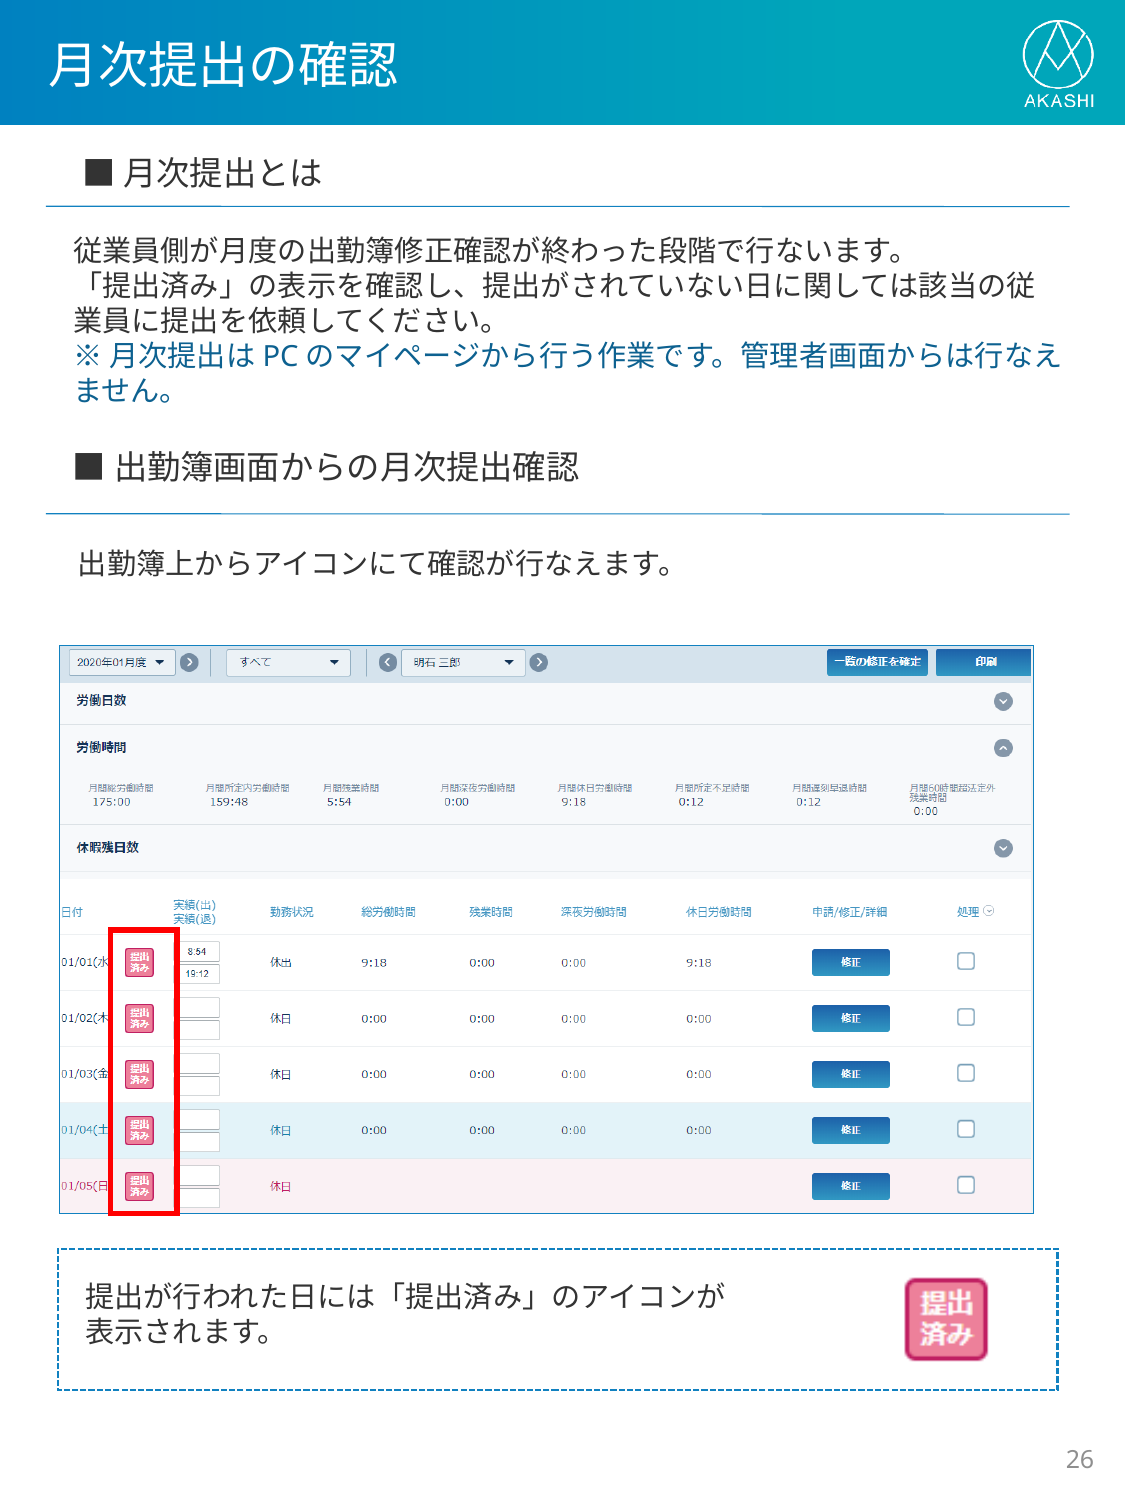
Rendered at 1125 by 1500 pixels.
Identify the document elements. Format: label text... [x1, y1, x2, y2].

picture [899, 1270, 997, 1370]
title 月次提出の確認 [33, 0, 1045, 123]
text_box [57, 1248, 1059, 1391]
slide_number 25 [856, 1420, 1110, 1500]
text_box 従業員側が月度の出勤簿修正確認が終わった段階で行ないます。 「提出済み」の表示を確認し、提出がされていない日に関しては該当の従業員に提出を依頼してください。 ※月次提出はPCのマイページから行う作業です。管理者画面からは行なえません。 [58, 225, 1079, 415]
picture [1045, 9, 1103, 117]
text_box ■出勤簿画面からの月次提出確認 [58, 439, 1036, 494]
picture [59, 645, 1034, 1214]
text_box 出勤簿上からアイコンにて確認が行なえます。 [63, 538, 1084, 588]
text_box ■月次提出とは [67, 145, 1045, 200]
